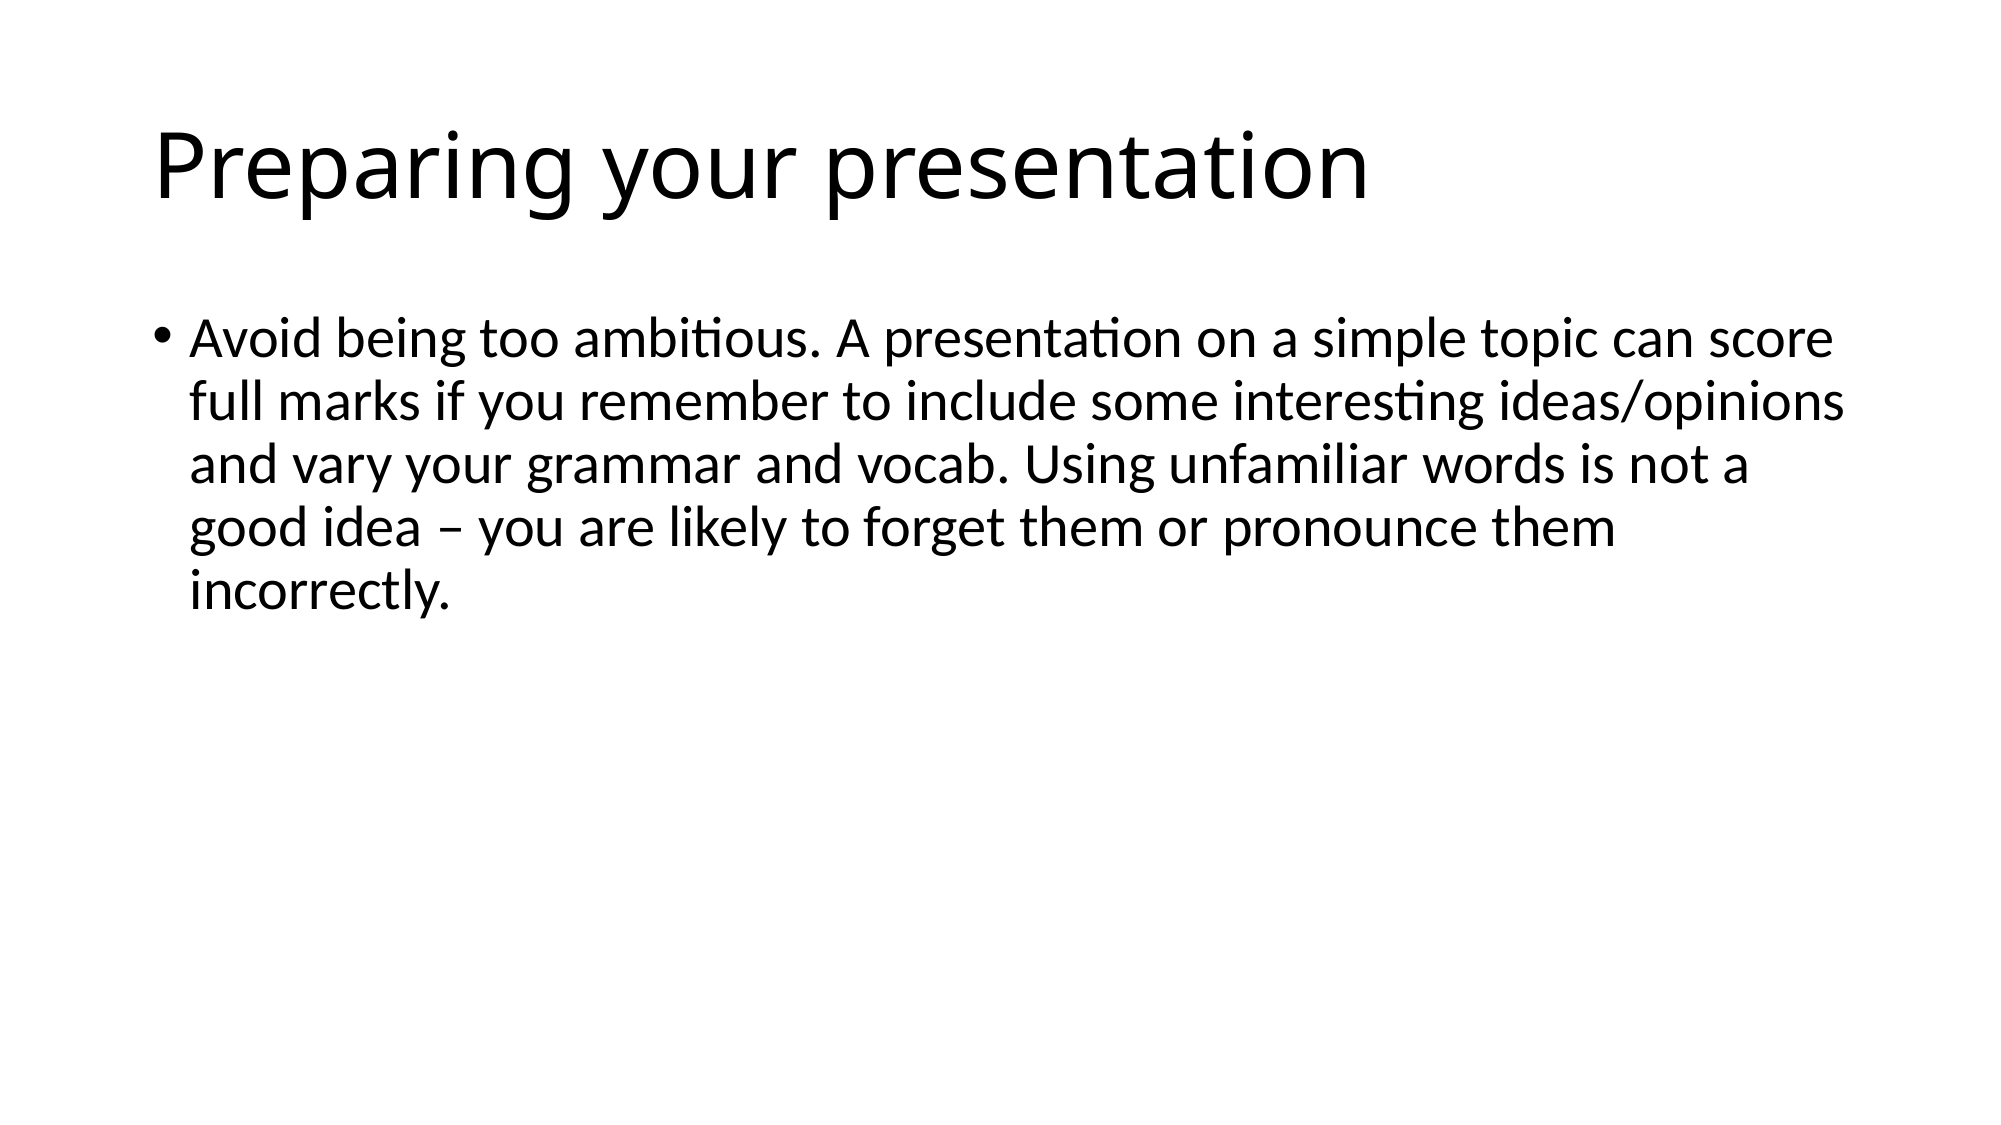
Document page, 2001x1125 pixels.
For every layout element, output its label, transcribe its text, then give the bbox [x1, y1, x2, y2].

title Preparing your presentation [137, 59, 1863, 278]
list Avoid being too ambitious. A presentation on a simple topic can score full marks if you remember to include some interesting ideas/opinions and vary your grammar and vocab. Using unfamiliar words is not a good idea – you are likely to forget them or pronounce them incorrectly. [137, 299, 1863, 1014]
